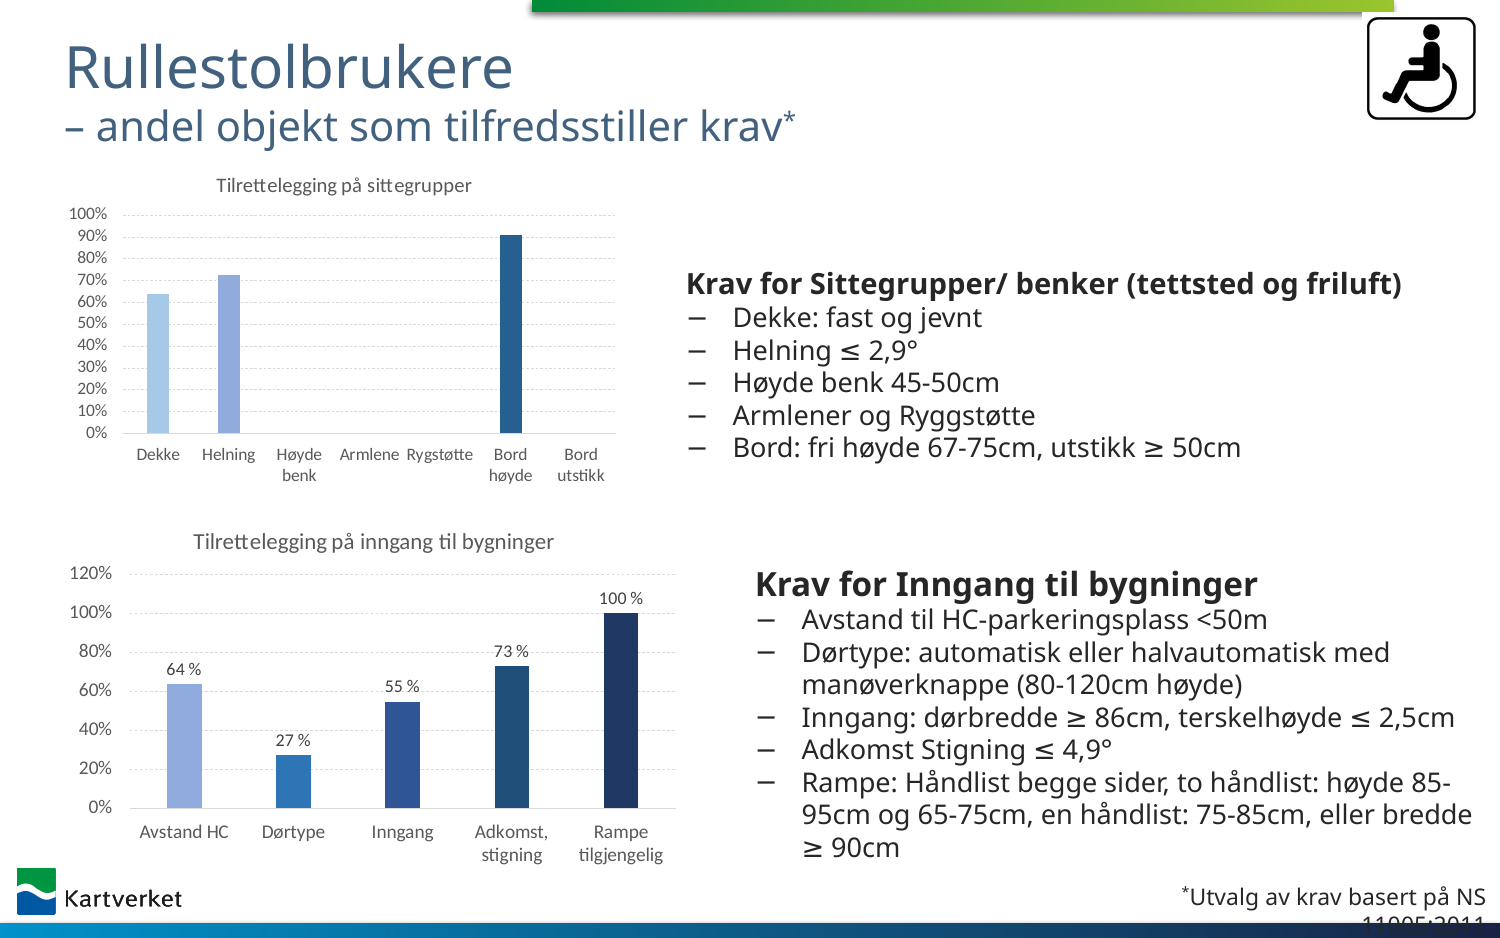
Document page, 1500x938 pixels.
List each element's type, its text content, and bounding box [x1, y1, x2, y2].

text_box Krav for Sittegrupper/ benker (tettsted og friluft) Dekke: fast og jevnt Helning ≤ 2,9° Høyde benk 45-50cm Armlener og Ryggstøtte Bord: fri høyde 67-75cm, utstikk ≥ 50cm [670, 258, 1418, 471]
picture [1362, 12, 1481, 126]
text_box Rullestolbrukere – andel objekt som tilfredsstiller krav* [49, 25, 1431, 158]
picture [62, 520, 687, 874]
text_box Krav for Inngang til bygninger Avstand til HC-parkeringsplass <50m Dørtype: automatisk eller halvautomatisk med manøverknappe (80-120cm høyde) Inngang: dørbredde ≥ 86cm, terskelhøyde ≤ 2,5cm Adkomst Stigning ≤ 4,9° Rampe: Håndlist begge sider, to håndlist: høyde 85-95cm og 65-75cm, en håndlist: 75-85cm, eller bredde ≥ 90cm [740, 555, 1491, 870]
text_box *Utvalg av krav basert på NS 11005:2011 [1068, 873, 1500, 938]
picture [62, 166, 626, 492]
